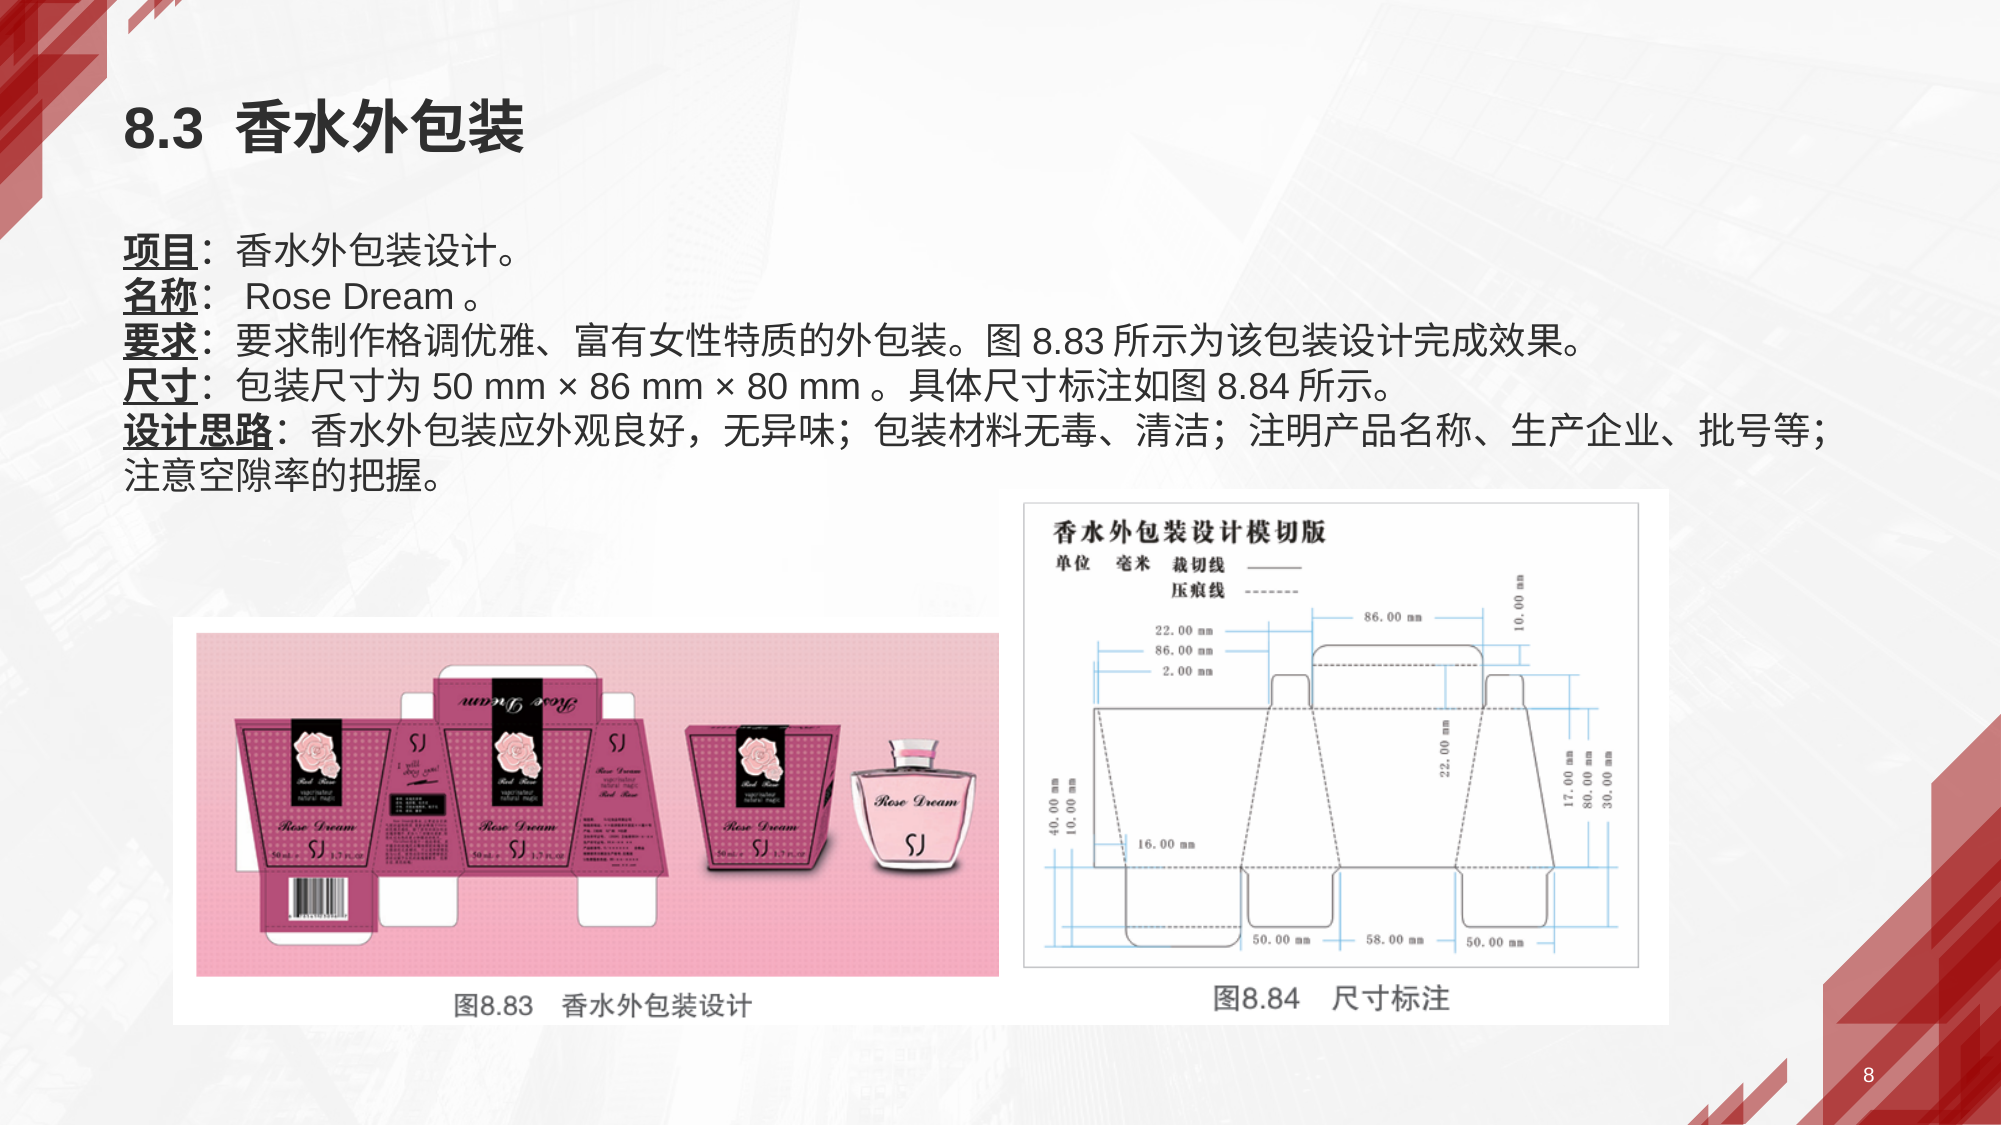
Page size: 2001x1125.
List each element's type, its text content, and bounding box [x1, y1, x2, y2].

slide_number 8 [1452, 1056, 1890, 1092]
picture [173, 489, 1669, 1025]
title 8.3 香水外包装 [108, 81, 1890, 169]
text_box 项目：香水外包装设计。 名称：Rose Dream。 要求：要求制作格调优雅、富有女性特质的外包装。图8.83所示为该包装设计完成效果。 尺寸：包装尺寸为50 mm × 86 mm × 80 mm。具体尺寸标注如图8.84所示。 设计思路：香水外包装应外观良好，无异味；包装材料无毒、清洁；注明产品名称、生产企业、批号等；注意空隙率的把握。 [108, 219, 1867, 505]
